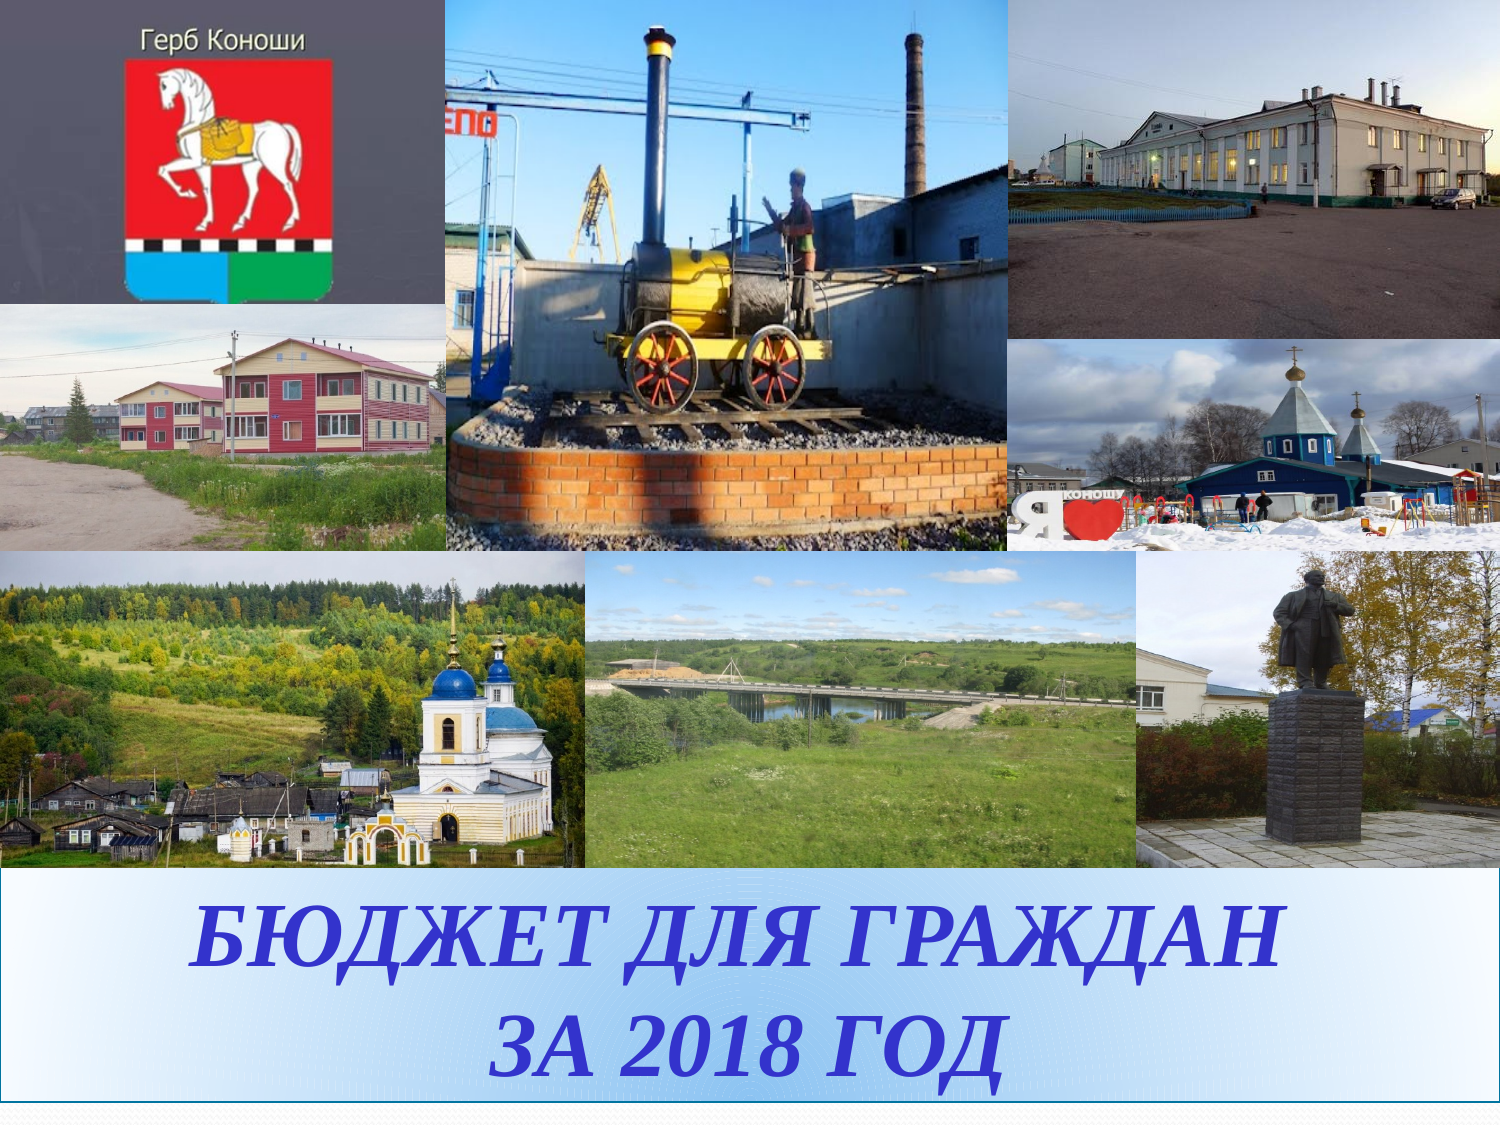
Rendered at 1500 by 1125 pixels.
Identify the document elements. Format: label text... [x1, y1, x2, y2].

picture [585, 562, 1131, 868]
text_box БЮДЖЕТ ДЛЯ ГРАЖДАН ЗА 2018 ГОД [0, 880, 1500, 1103]
picture [0, 0, 1500, 552]
picture [0, 560, 580, 868]
picture [1136, 560, 1500, 868]
table_cell 15,0 [0, 876, 1500, 881]
